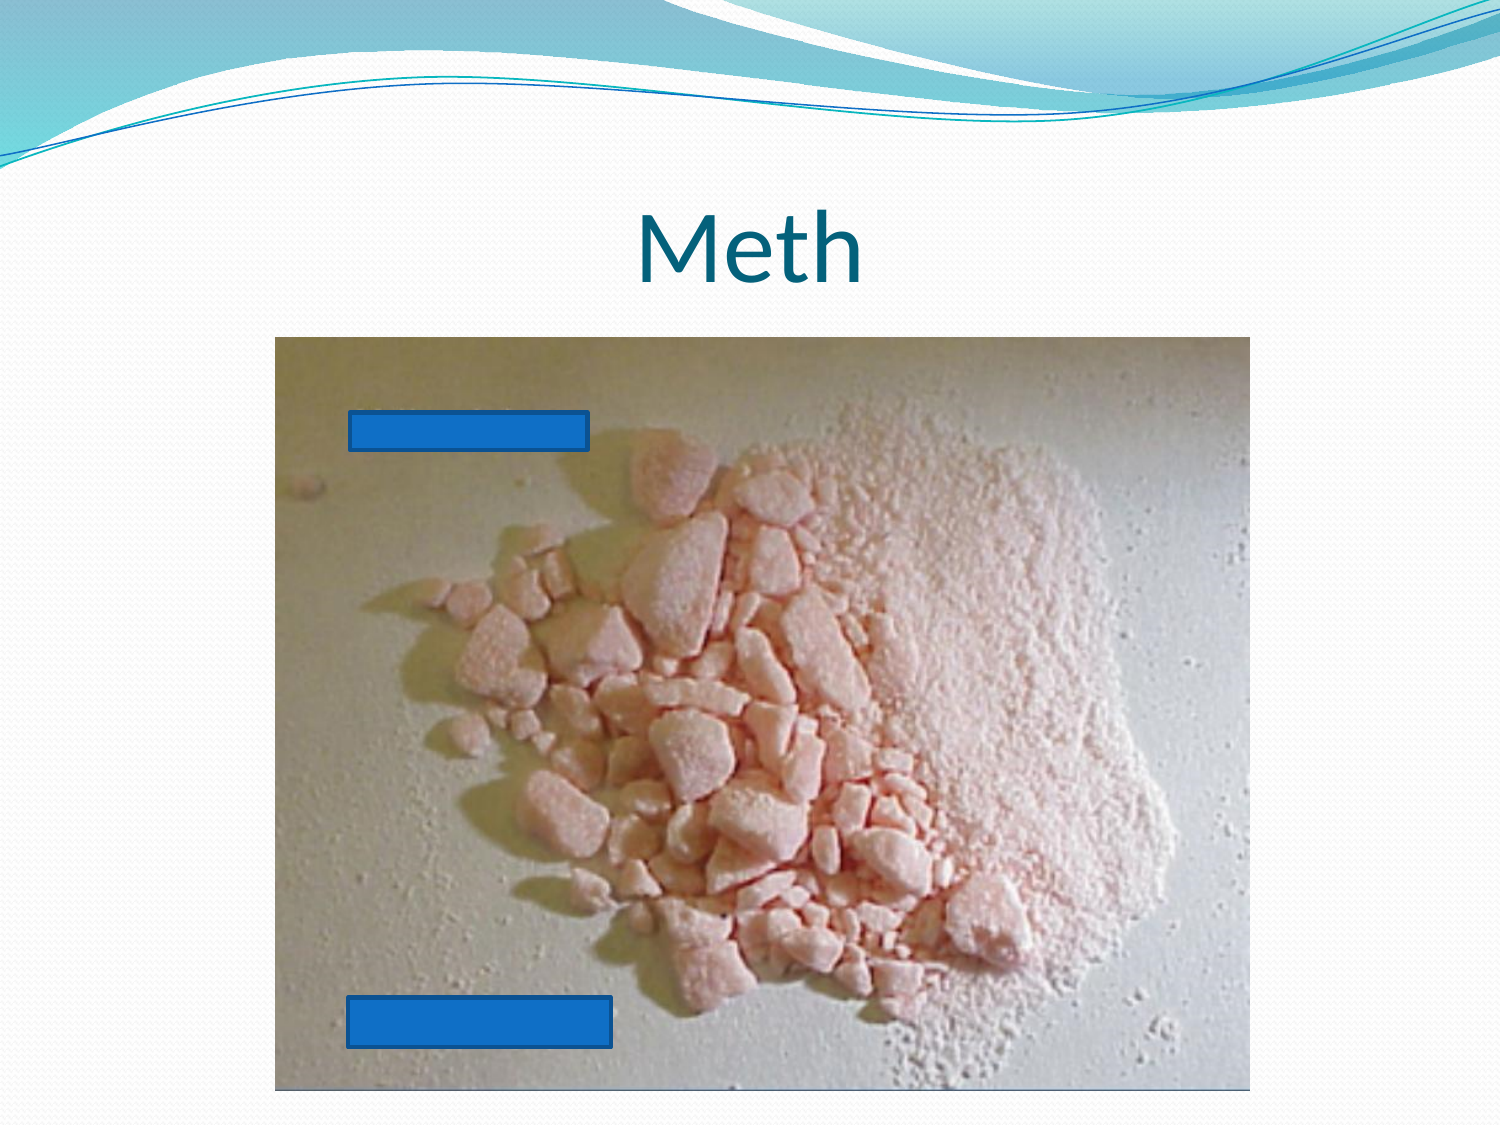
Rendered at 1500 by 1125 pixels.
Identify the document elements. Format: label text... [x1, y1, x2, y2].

title Meth [75, 115, 1425, 303]
picture [274, 337, 1251, 1092]
